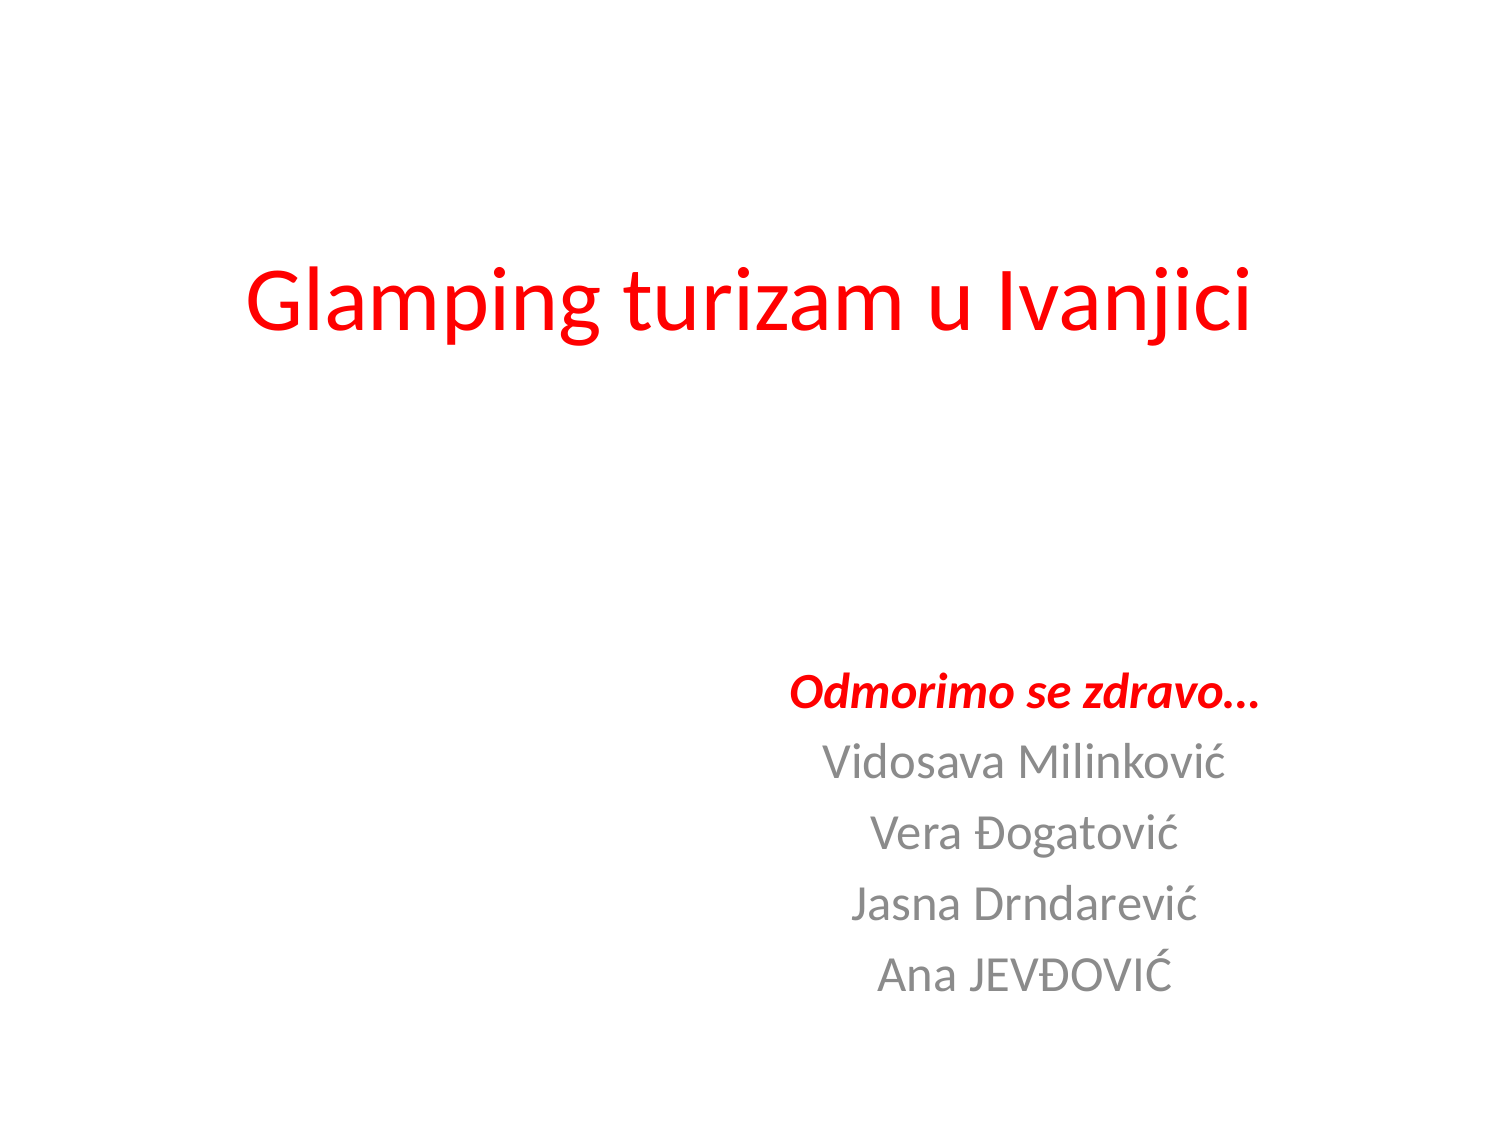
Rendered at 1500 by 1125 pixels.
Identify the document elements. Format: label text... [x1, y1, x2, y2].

subtitle Odmorimo se zdravo… Vidosava Milinković Vera Đogatović Jasna Drndarević Ana JEVĐOVIĆ [637, 650, 1413, 1013]
title Glamping turizam u Ivanjici [112, 149, 1388, 438]
